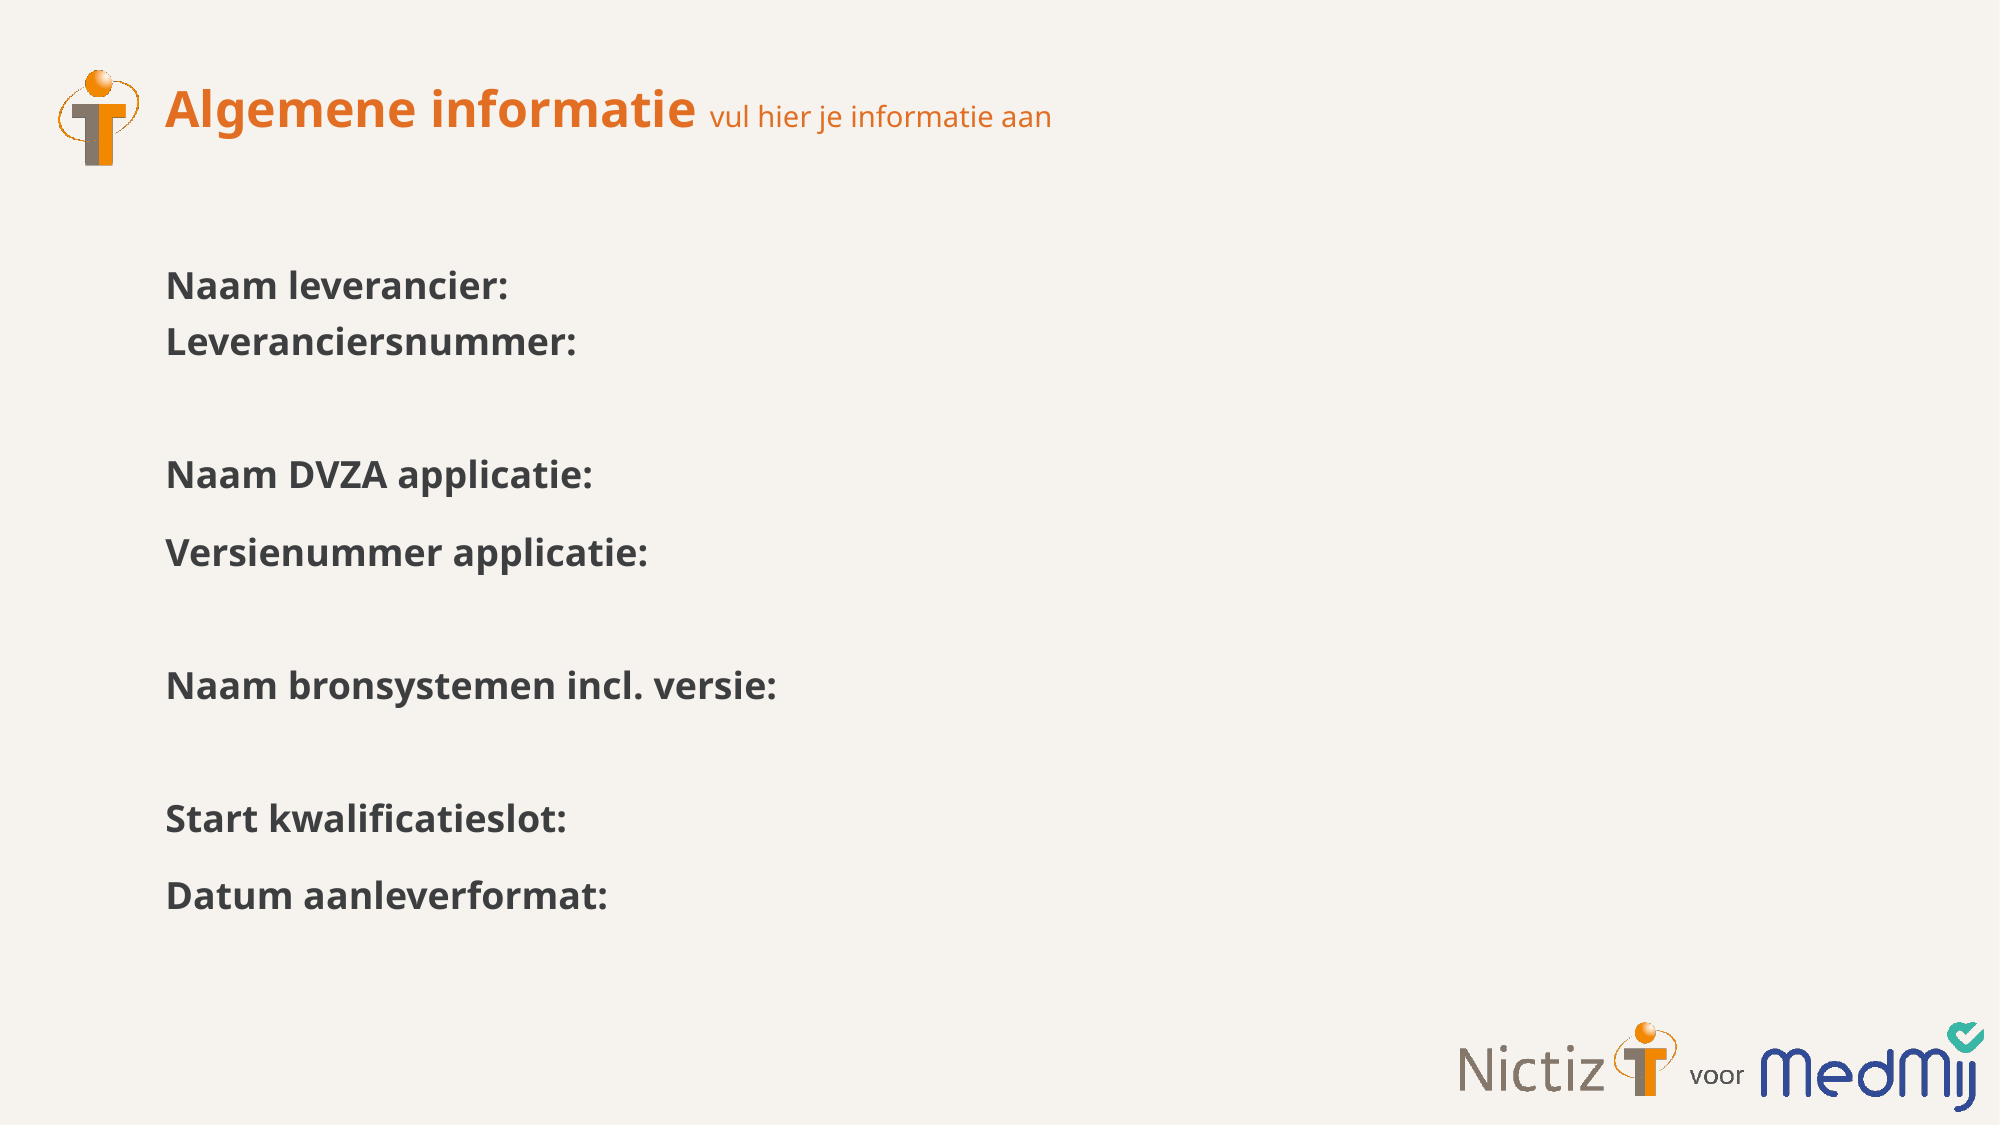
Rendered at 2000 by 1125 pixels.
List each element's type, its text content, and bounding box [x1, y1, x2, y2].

list Naam leverancier: Leveranciersnummer: Naam DVZA applicatie: Versienummer applicatie: Naam bronsystemen incl. versie: Start kwalificatieslot: Datum aanleverformat: [150, 243, 1850, 1015]
title Algemene informatie vul hier je informatie aan [150, 76, 1850, 165]
picture [1457, 1019, 1988, 1113]
picture [50, 66, 151, 187]
